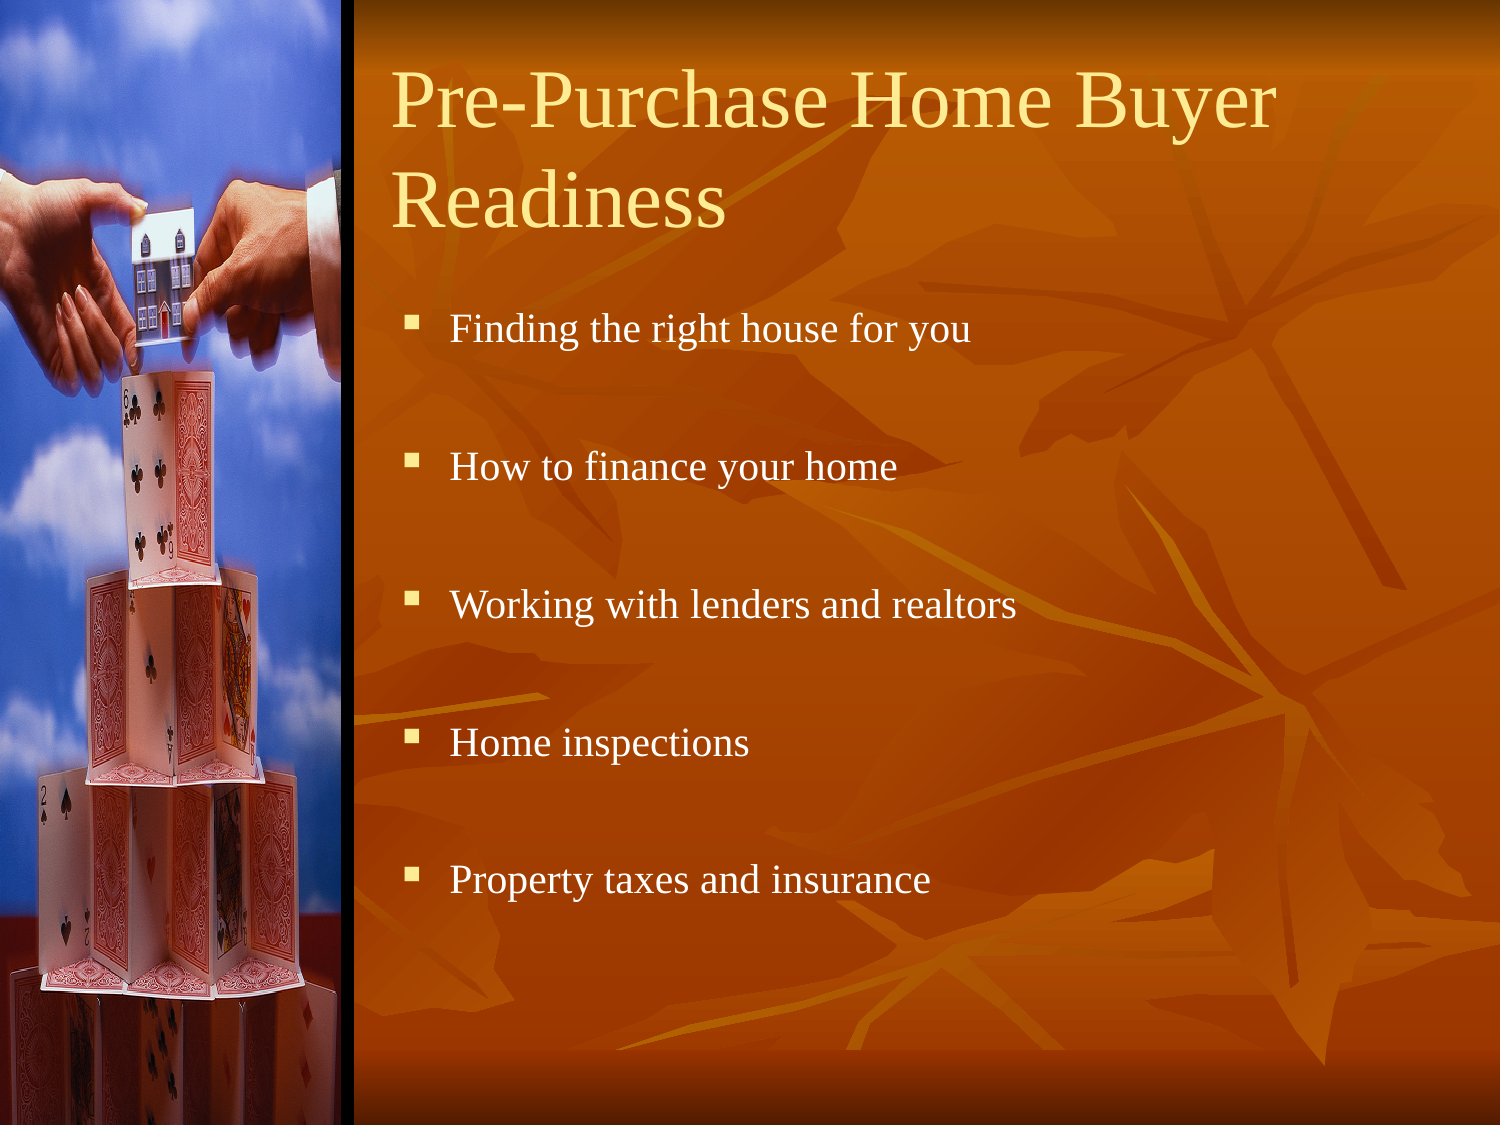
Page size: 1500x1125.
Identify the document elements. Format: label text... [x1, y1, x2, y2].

picture [0, 0, 342, 1125]
list Finding the right house for you How to finance your home Working with lenders and realtors Home inspections Property taxes and insurance [354, 249, 1500, 1056]
title Pre-Purchase Home Buyer Readiness [374, 49, 1463, 238]
